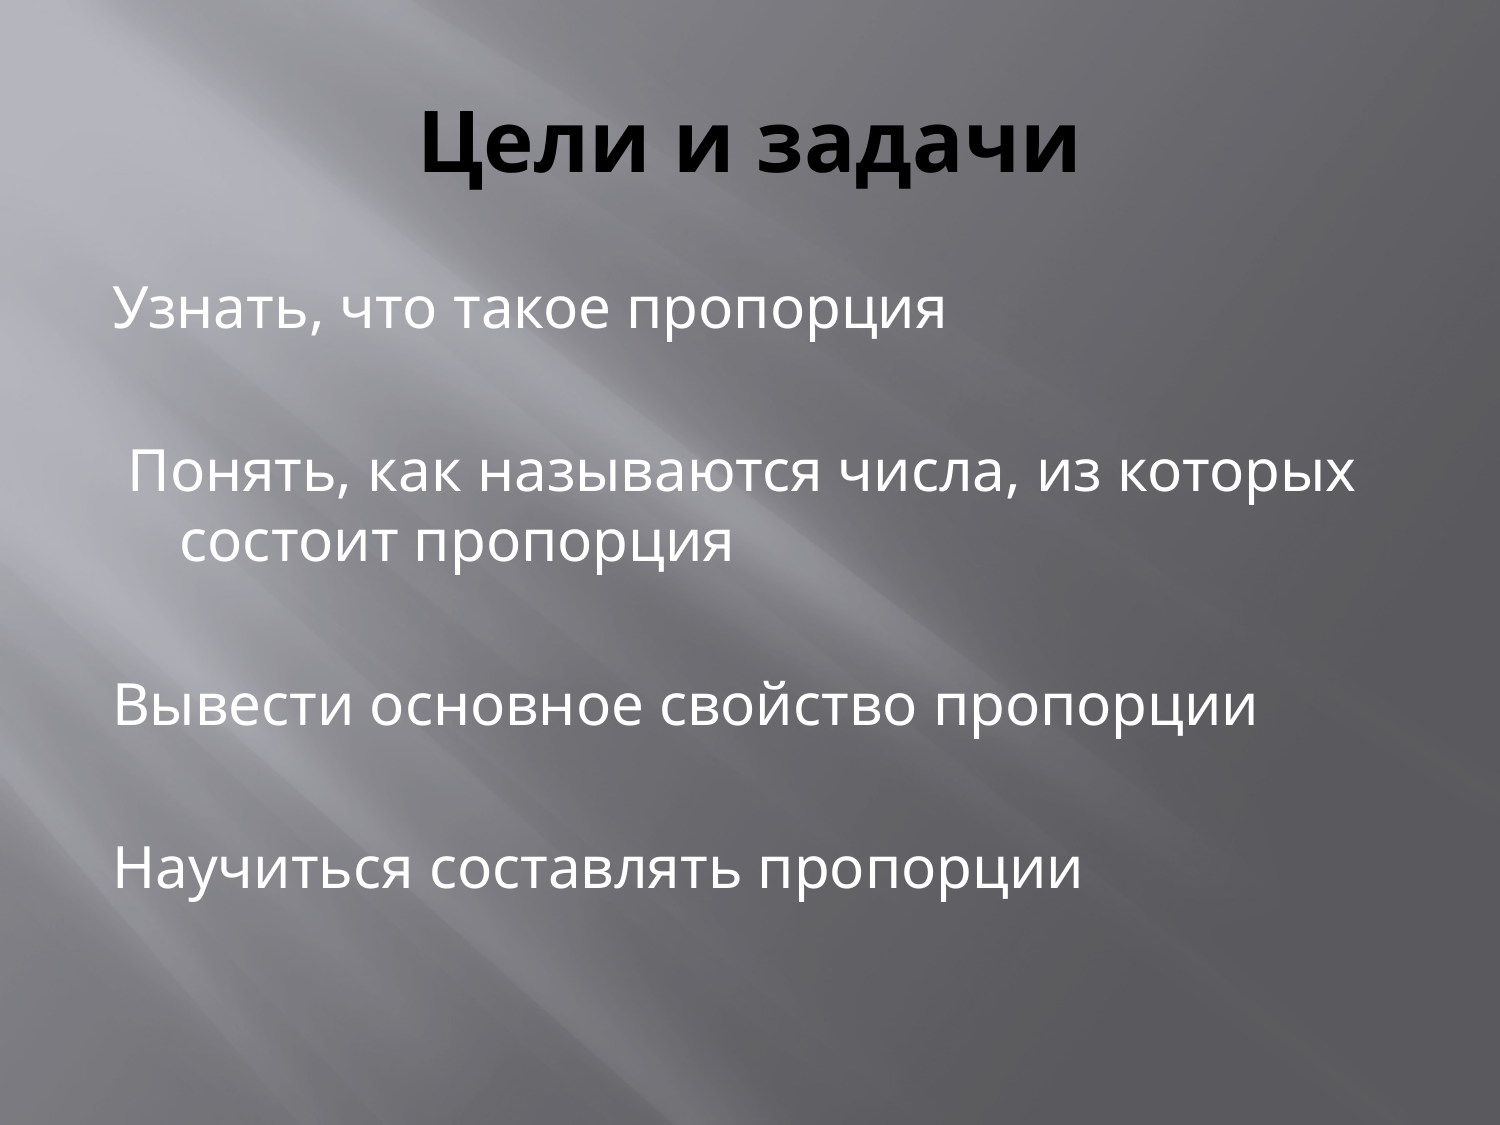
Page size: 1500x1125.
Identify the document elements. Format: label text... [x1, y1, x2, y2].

title Цели и задачи [75, 45, 1425, 233]
list Узнать, что такое пропорция Понять, как называются числа, из которых состоит пропорция Вывести основное свойство пропорции Научиться составлять пропорции [75, 262, 1425, 1035]
